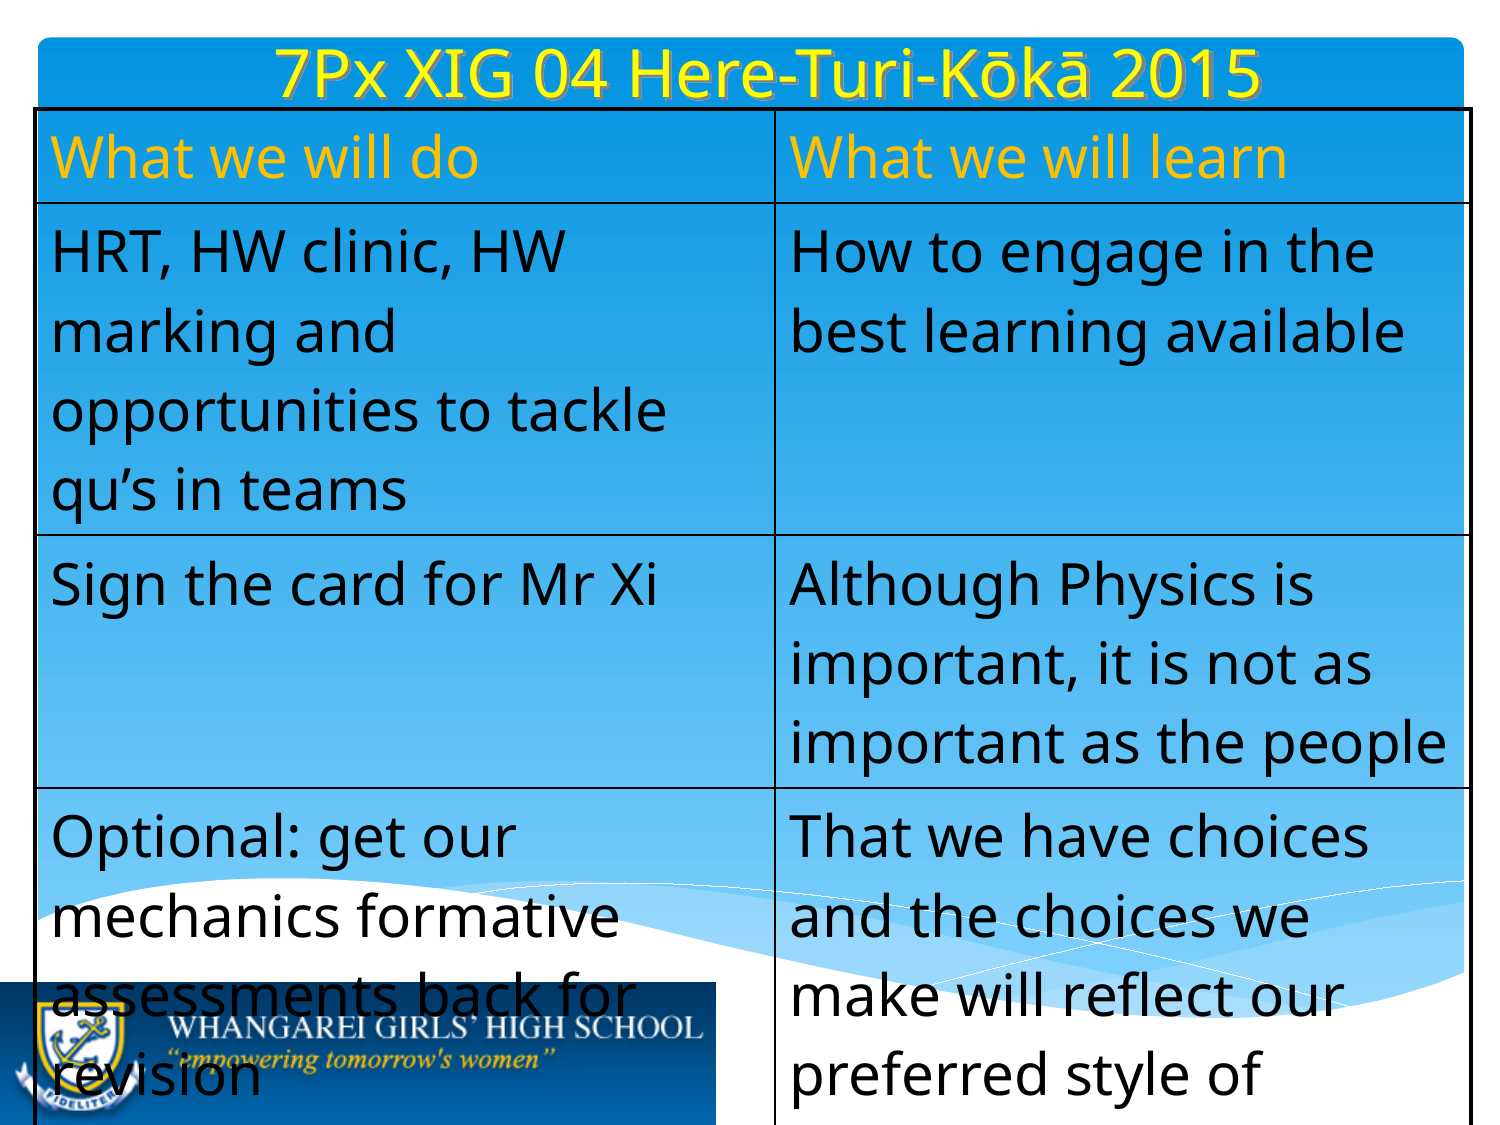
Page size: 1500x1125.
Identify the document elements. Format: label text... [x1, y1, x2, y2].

text_box 7Px XIG 04 Here-Turi-Kōkā 2015 [162, 20, 1375, 107]
table_header What we will do [37, 111, 774, 202]
table_cell That we have choices and the choices we make will reflect our preferred style of working [776, 789, 1469, 1125]
table_cell Sign the card for Mr Xi [37, 536, 774, 787]
picture [0, 982, 716, 1125]
table_cell Optional: get our mechanics formative assessments back for revision [37, 789, 774, 1125]
table_cell HRT, HW clinic, HW marking and opportunities to tackle qu’s in teams [37, 204, 774, 534]
table_header What we will learn [776, 111, 1469, 202]
table_cell Although Physics is important, it is not as important as the people [776, 536, 1469, 787]
table_cell How to engage in the best learning available [776, 204, 1469, 534]
